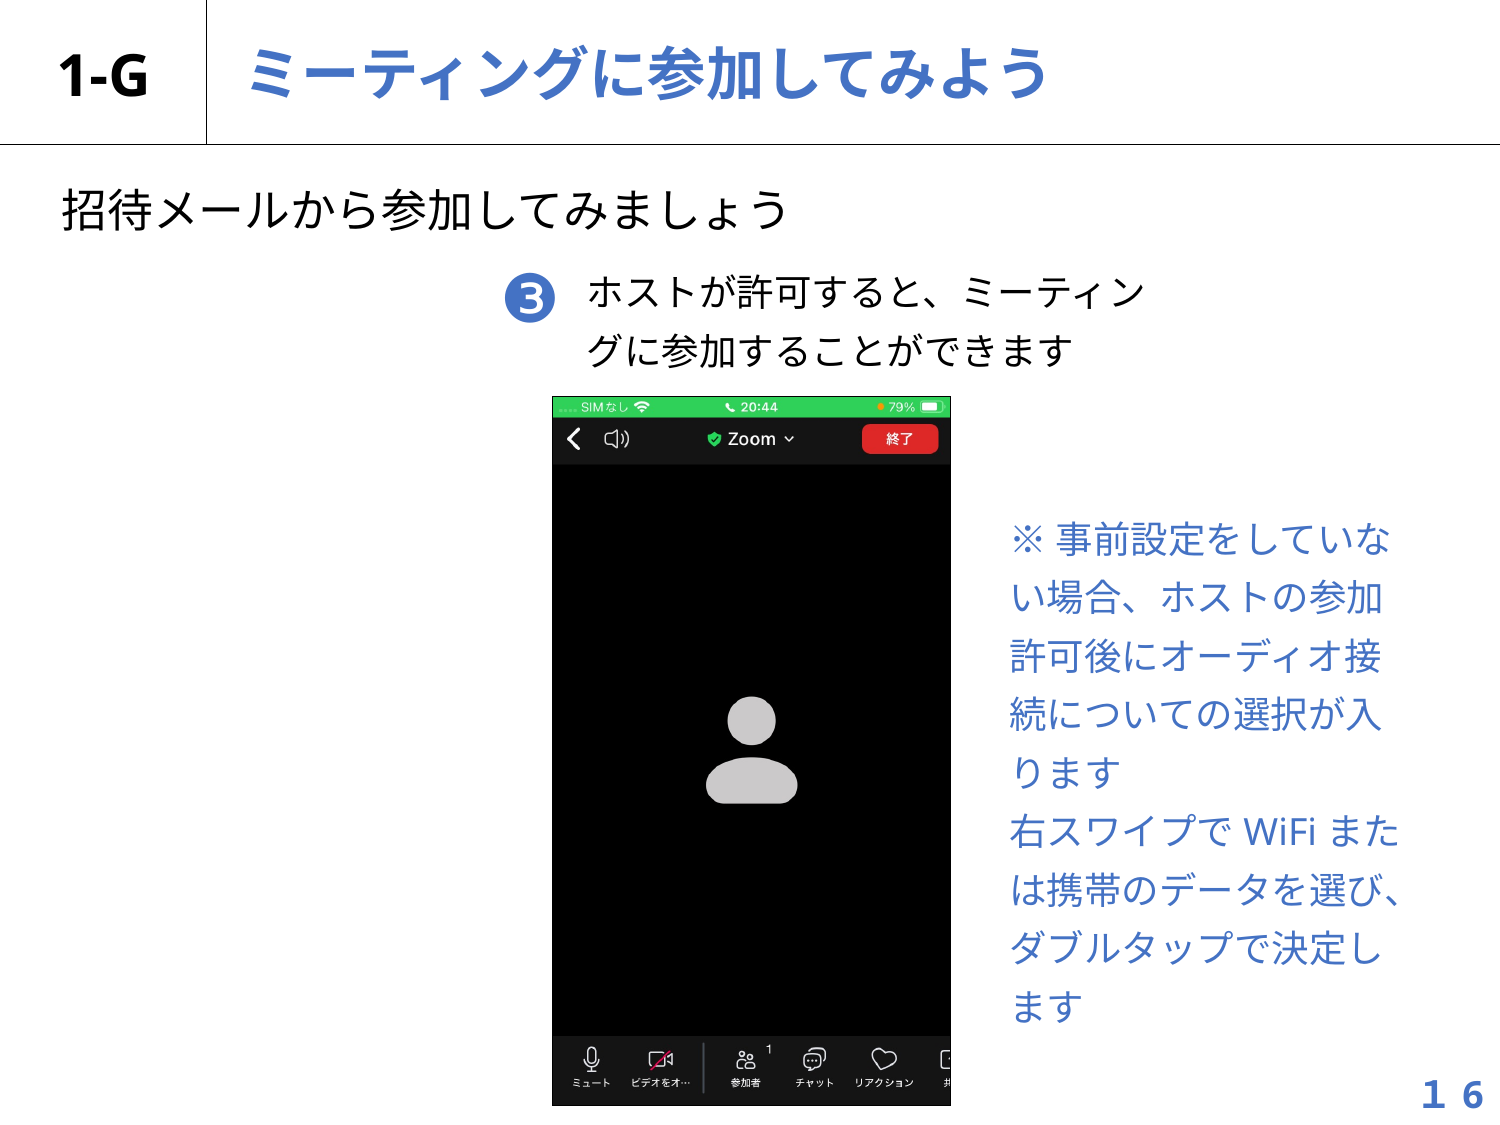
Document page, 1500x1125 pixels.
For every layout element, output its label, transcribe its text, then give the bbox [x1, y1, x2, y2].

text_box 1-G [0, 0, 207, 147]
text_box 招待メールから参加してみましょう [46, 180, 1422, 274]
text_box ※事前設定をしていない場合、ホストの参加許可後にオーディオ接続についての選択が入ります 右スワイプでWiFiまたは携帯のデータを選び、ダブルタップで決定します [994, 495, 1432, 1037]
title ミーティングに参加してみよう [228, 36, 1472, 116]
text_box ❸ [486, 274, 563, 343]
text_box ホストが許可すると、ミーティングに参加することができます [571, 274, 1176, 381]
text_box １6 [1399, 1063, 1500, 1123]
picture [552, 396, 951, 1106]
